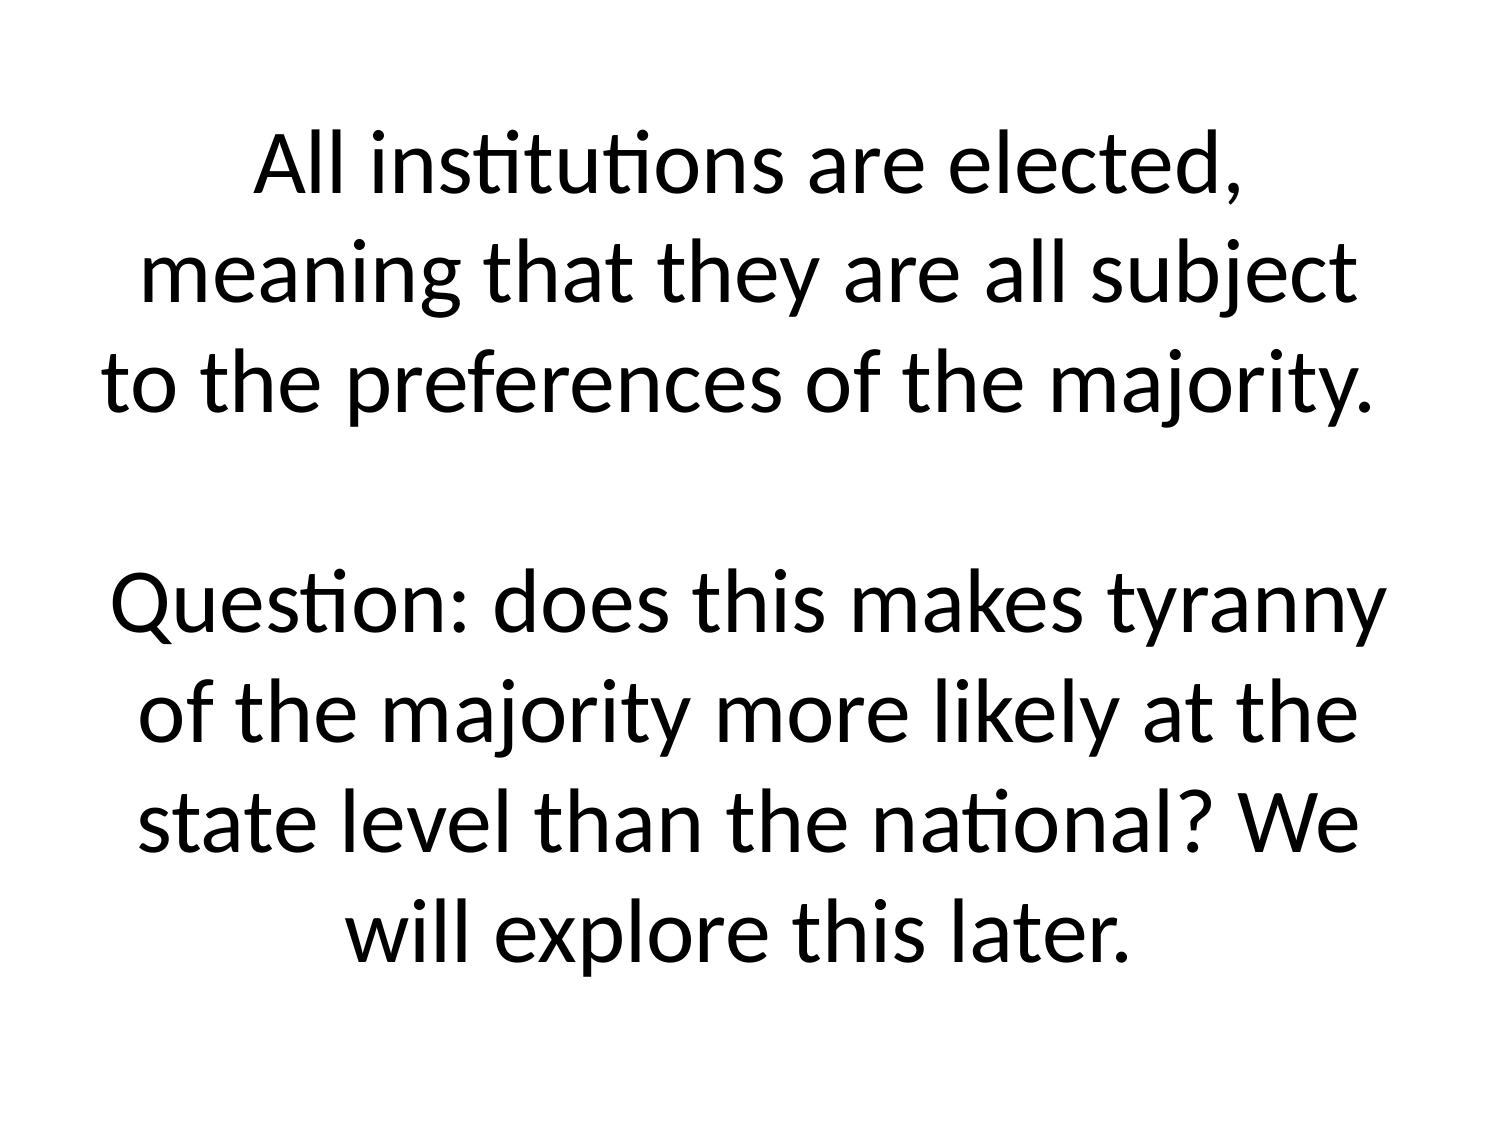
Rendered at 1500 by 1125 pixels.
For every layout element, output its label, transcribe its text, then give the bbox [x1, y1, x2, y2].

title All institutions are elected, meaning that they are all subject to the preferences of the majority. Question: does this makes tyranny of the majority more likely at the state level than the national? We will explore this later. [74, 44, 1426, 1038]
